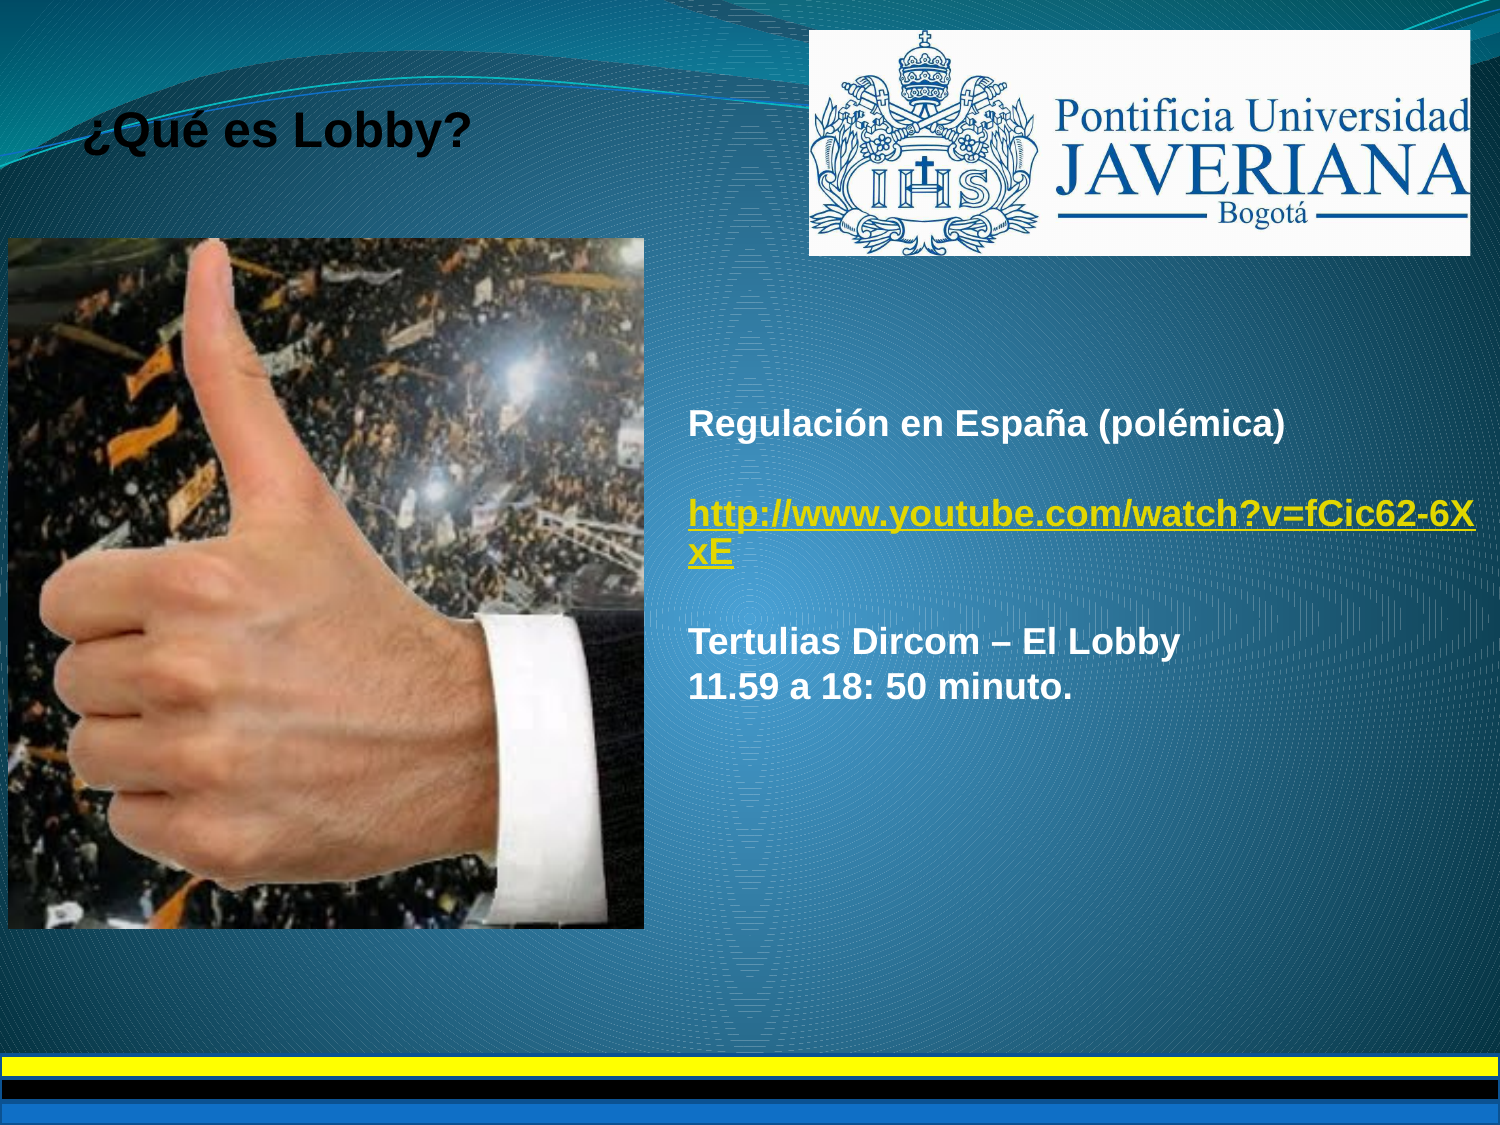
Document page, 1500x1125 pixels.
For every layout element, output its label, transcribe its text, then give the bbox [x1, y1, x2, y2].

text_box [651, 326, 1412, 387]
text_box [0, 1076, 1500, 1104]
text_box ¿Qué es Lobby? [66, 89, 489, 165]
text_box [0, 1104, 1500, 1125]
text_box [0, 1053, 1500, 1076]
picture [8, 238, 644, 929]
text_box Regulación en España (polémica) http://www.youtube.com/watch?v=fCic62-6XxE Tertulias Dircom – El Lobby 11.59 a 18: 50 minuto. [673, 392, 1500, 677]
picture [808, 28, 1471, 256]
